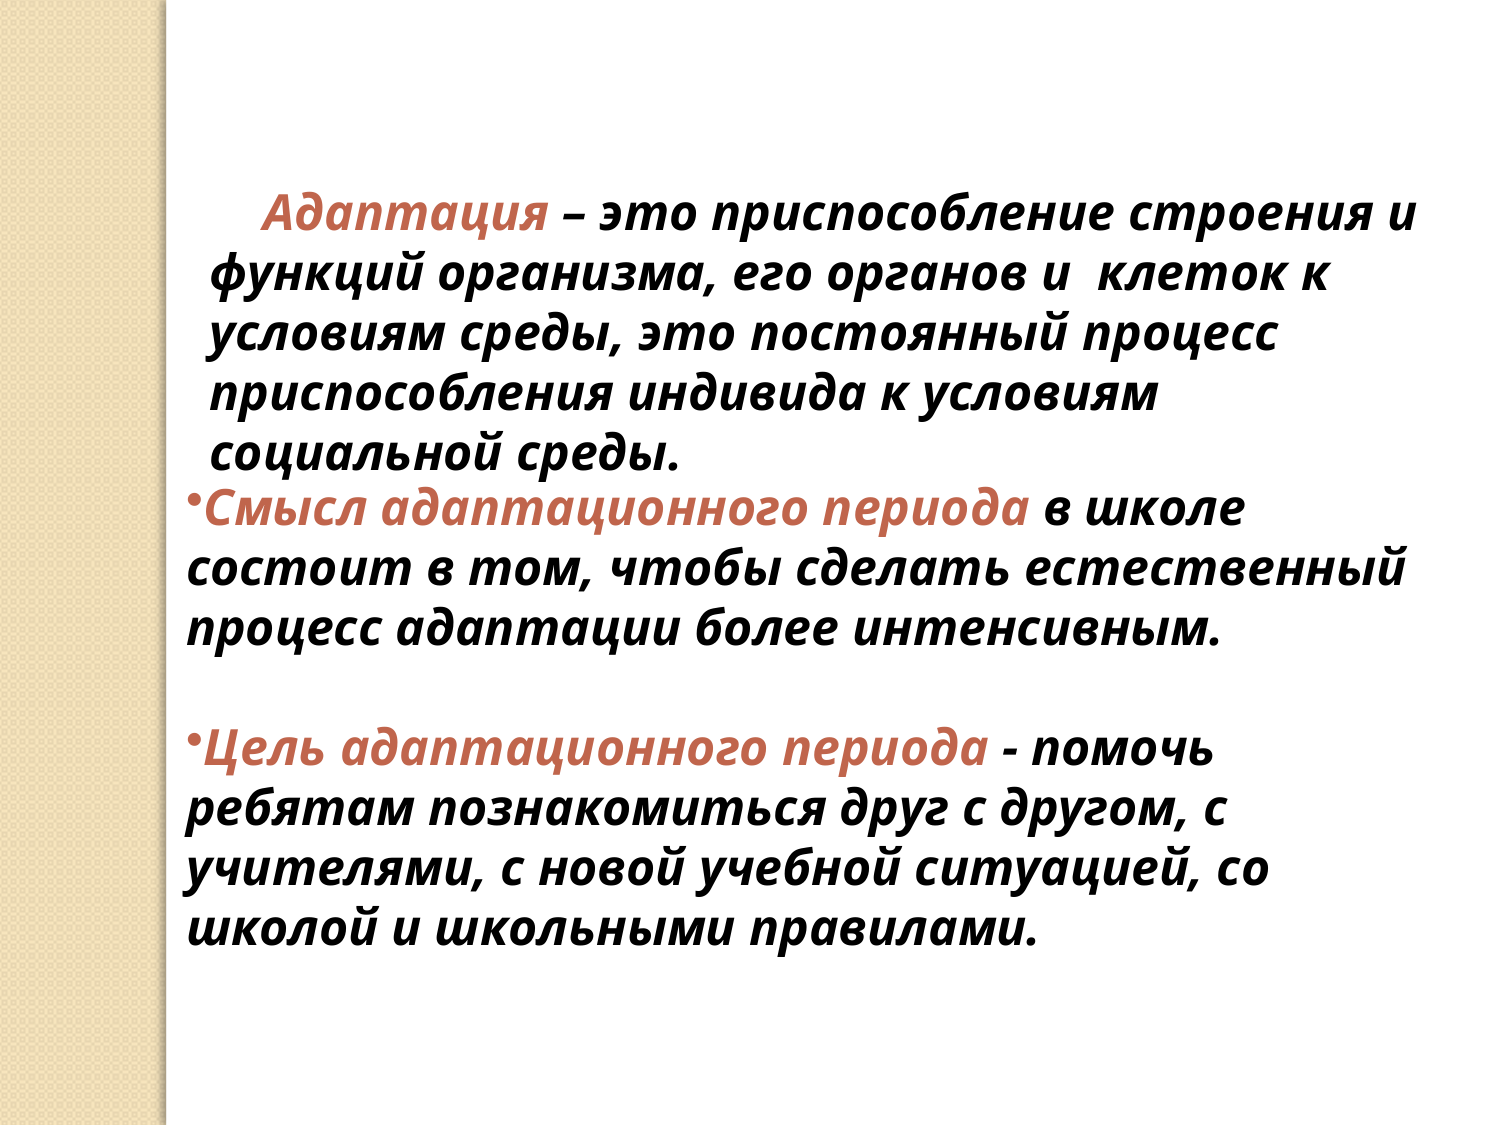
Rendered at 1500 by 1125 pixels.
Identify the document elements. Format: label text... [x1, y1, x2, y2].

text_box Смысл адаптационного периода в школе состоит в том, чтобы сделать естественный процесс адаптации более интенсивным. Цель адаптационного периода - помочь ребятам познакомиться друг с другом, с учителями, с новой учебной ситуацией, со школой и школьными правилами. [171, 468, 1459, 963]
text_box Адаптация – это приспособление строения и функций организма, его органов и клеток к условиям среды, это постоянный процесс приспособления индивида к условиям социальной среды. [194, 172, 1435, 468]
text_box [124, 287, 1325, 405]
